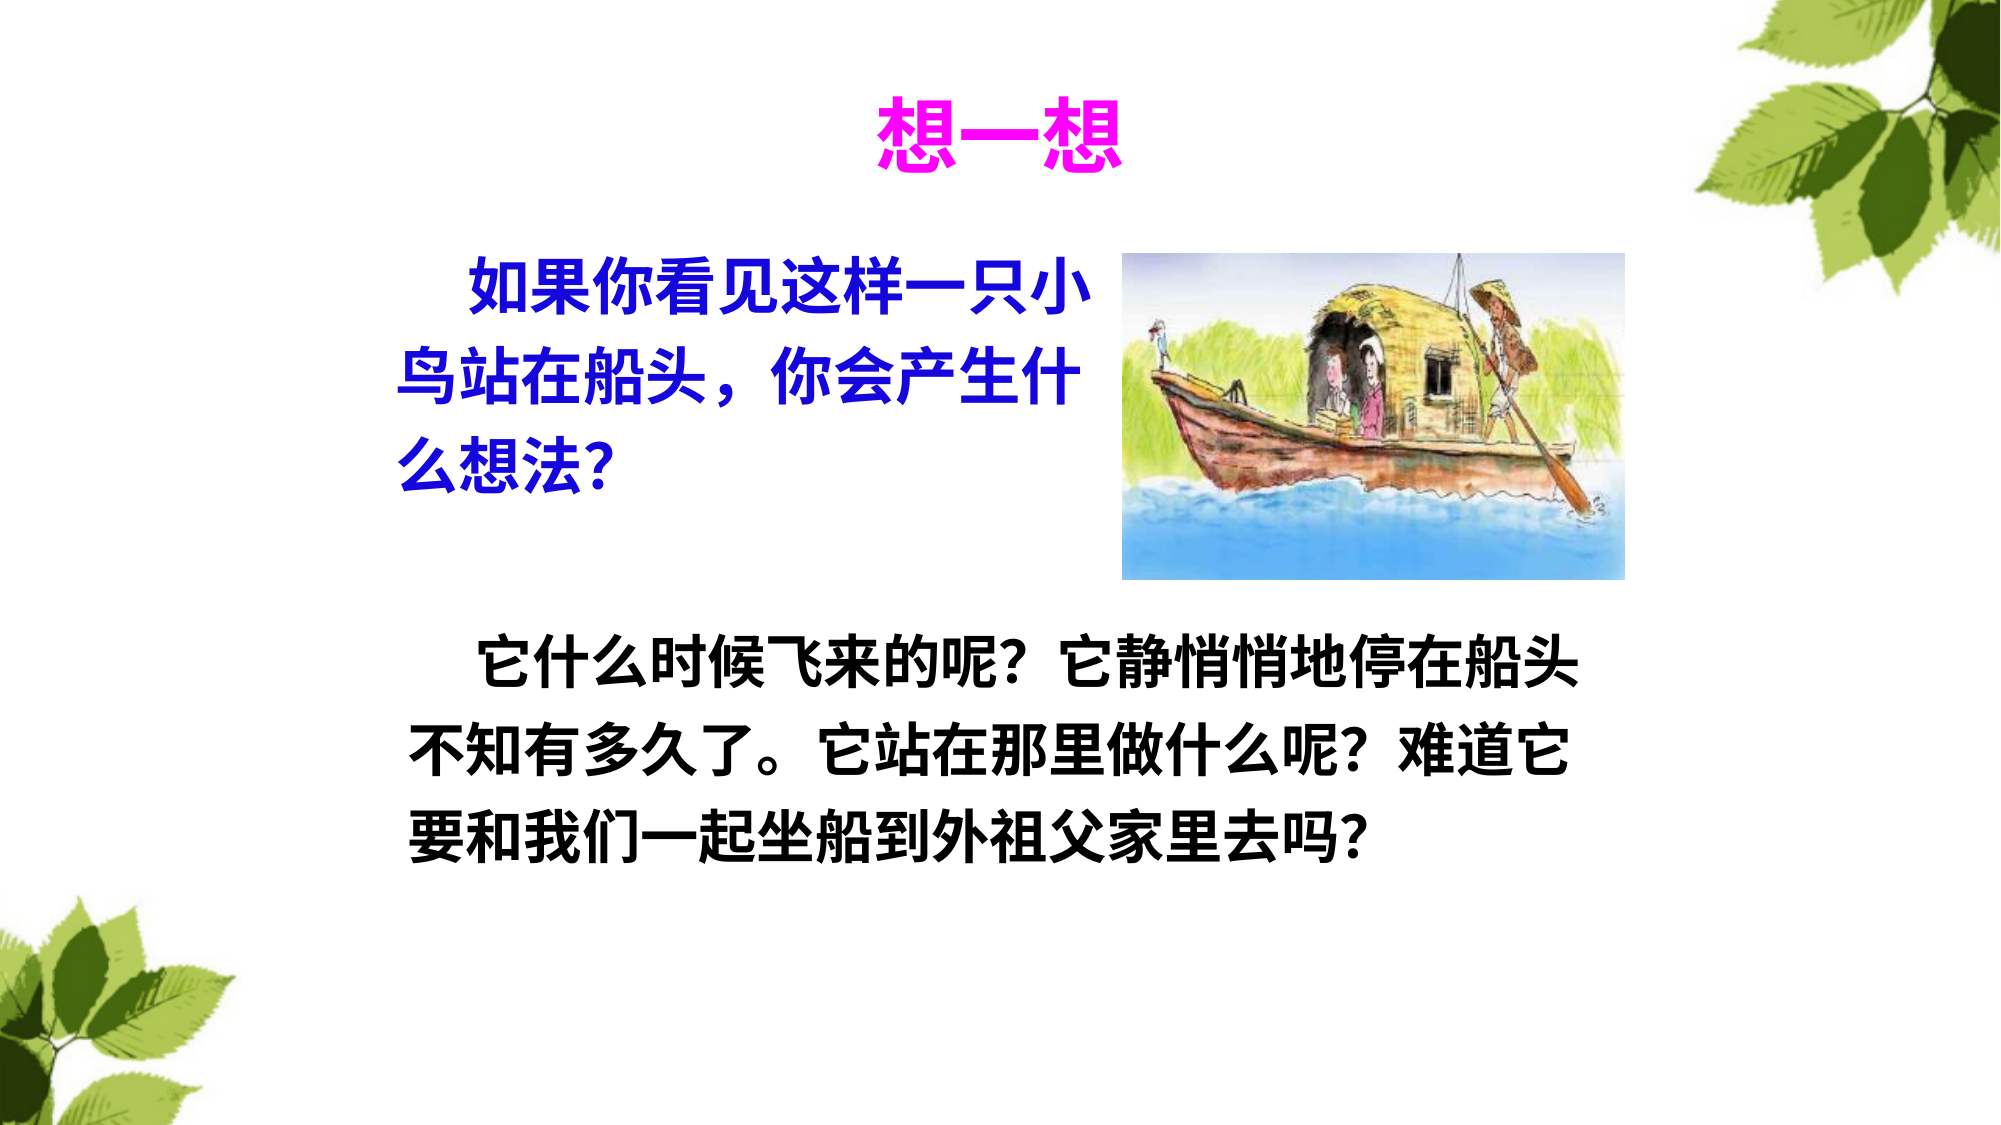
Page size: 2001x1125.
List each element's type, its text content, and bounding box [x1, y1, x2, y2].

picture [1687, 0, 2001, 303]
text_box 如果你看见这样一只小鸟站在船头，你会产生什么想法？ [380, 224, 1139, 510]
picture [0, 890, 242, 1125]
text_box 想一想 [619, 76, 1381, 237]
picture [1122, 253, 1627, 580]
text_box 它什么时候飞来的呢？它静悄悄地停在船头不知有多久了。它站在那里做什么呢？难道它要和我们一起坐船到外祖父家里去吗？ [392, 600, 1644, 878]
